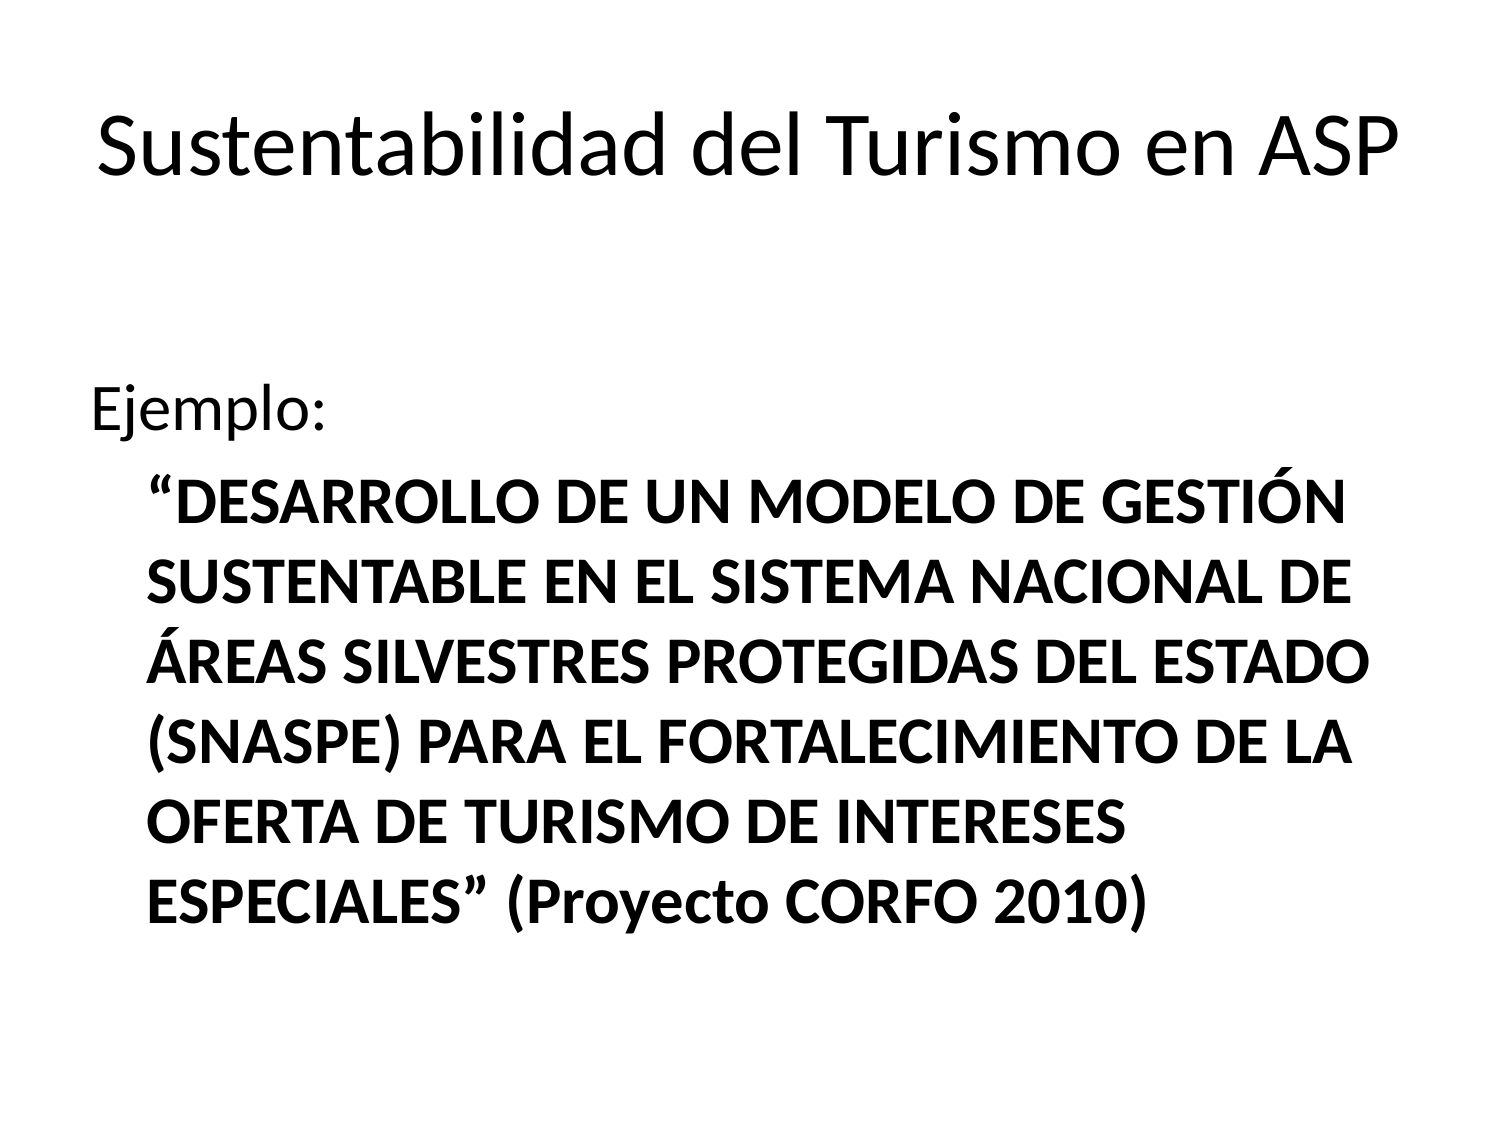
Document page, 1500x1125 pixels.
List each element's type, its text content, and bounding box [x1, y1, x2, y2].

list Ejemplo: “DESARROLLO DE UN MODELO DE GESTIÓN SUSTENTABLE EN EL SISTEMA NACIONAL DE ÁREAS SILVESTRES PROTEGIDAS DEL ESTADO (SNASPE) PARA EL FORTALECIMIENTO DE LA OFERTA DE TURISMO DE INTERESES ESPECIALES” (Proyecto CORFO 2010) [75, 262, 1425, 1005]
title Sustentabilidad del Turismo en ASP [75, 45, 1425, 233]
